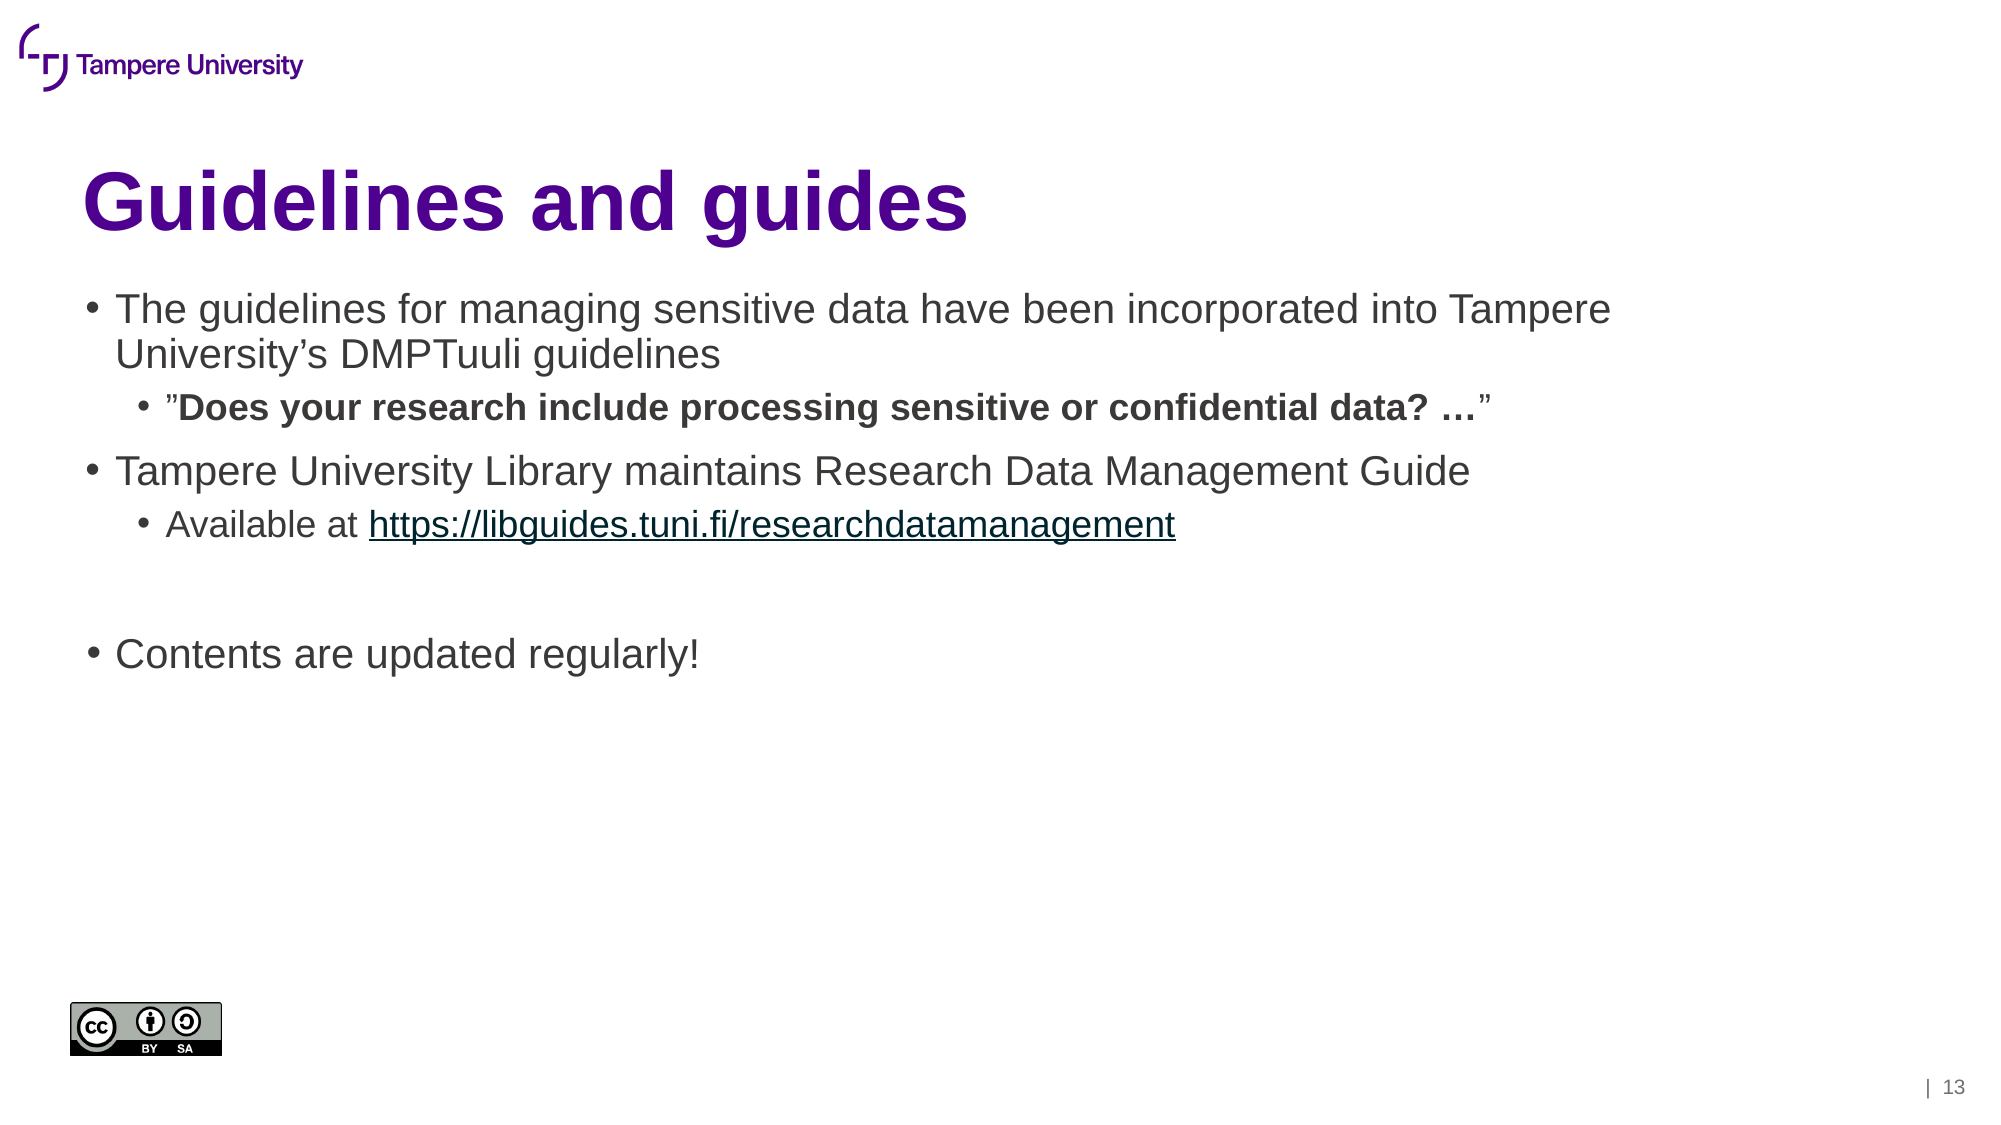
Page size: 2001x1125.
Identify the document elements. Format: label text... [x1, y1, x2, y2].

picture [4, 5, 321, 107]
list The guidelines for managing sensitive data have been incorporated into Tampere University’s DMPTuuli guidelines ”Does your research include processing sensitive or confidential data? …” Tampere University Library maintains Research Data Management Guide Available at https://libguides.tuni.fi/researchdatamanagement Contents are updated regularly! [70, 280, 1796, 994]
title Guidelines and guides [67, 149, 1793, 256]
slide_number | 12 [1918, 1064, 1981, 1107]
picture [70, 1002, 222, 1056]
